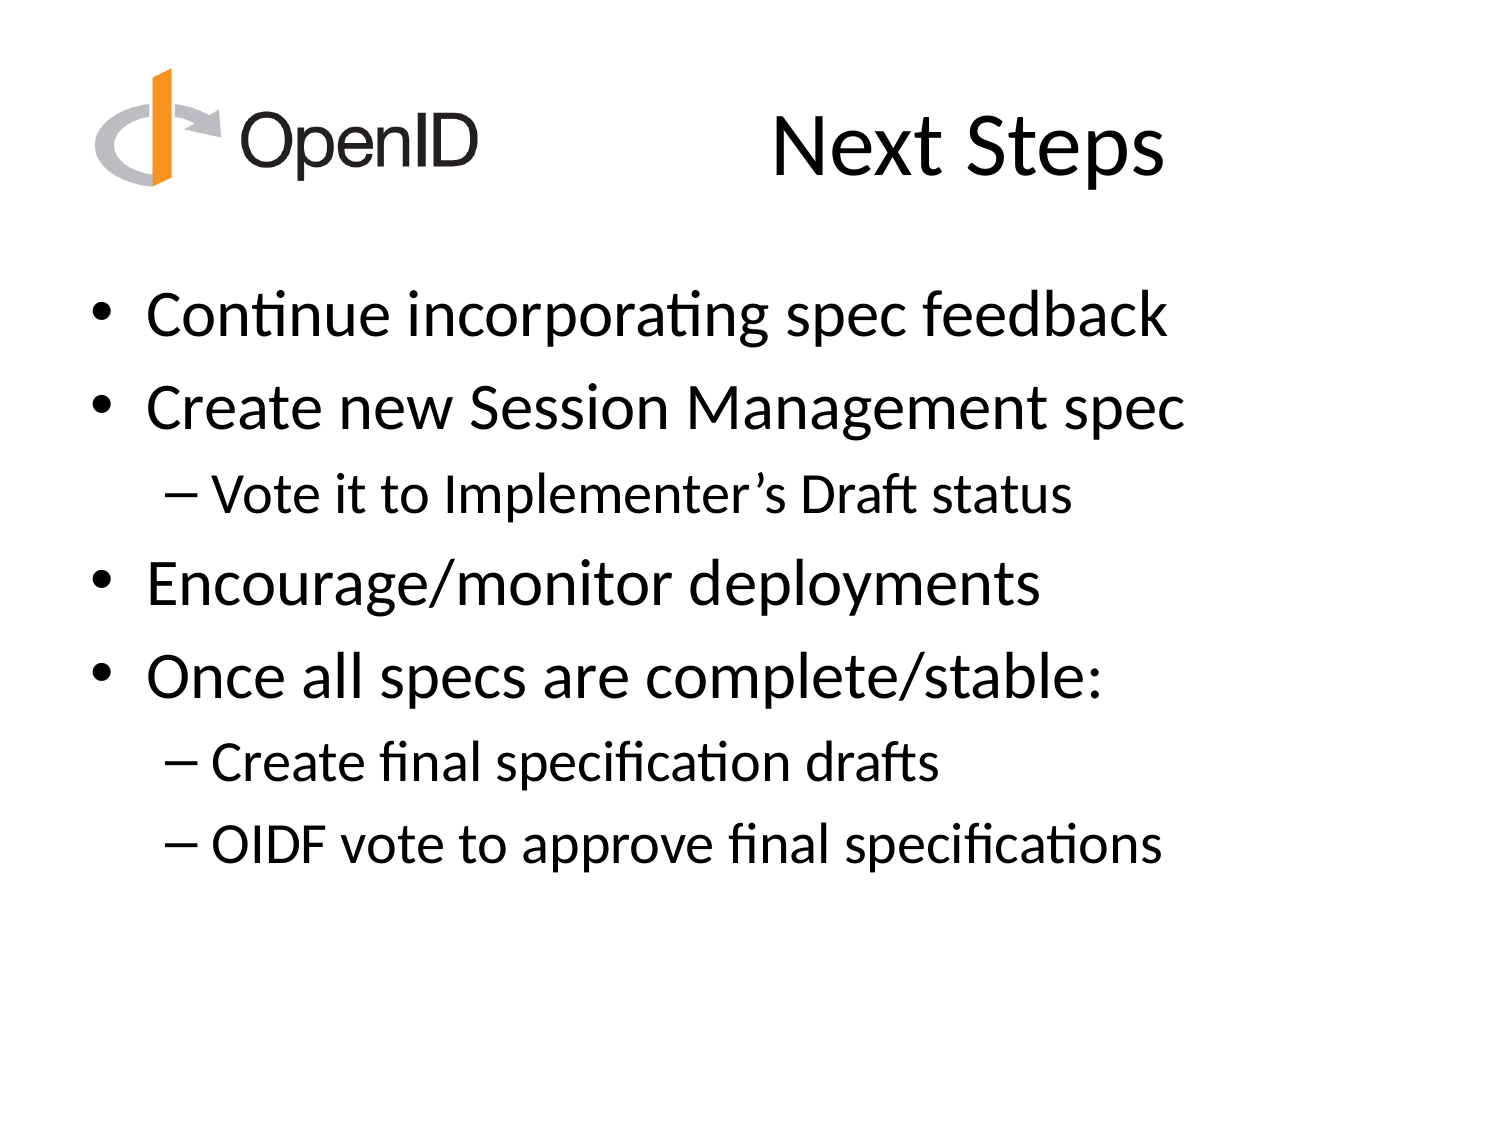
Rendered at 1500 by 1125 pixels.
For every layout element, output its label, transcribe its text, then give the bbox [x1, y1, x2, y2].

picture [64, 44, 513, 225]
title Next Steps [512, 45, 1425, 233]
list Continue incorporating spec feedback Create new Session Management spec Vote it to Implementer’s Draft status Encourage/monitor deployments Once all specs are complete/stable: Create final specification drafts OIDF vote to approve final specifications [75, 262, 1425, 1005]
